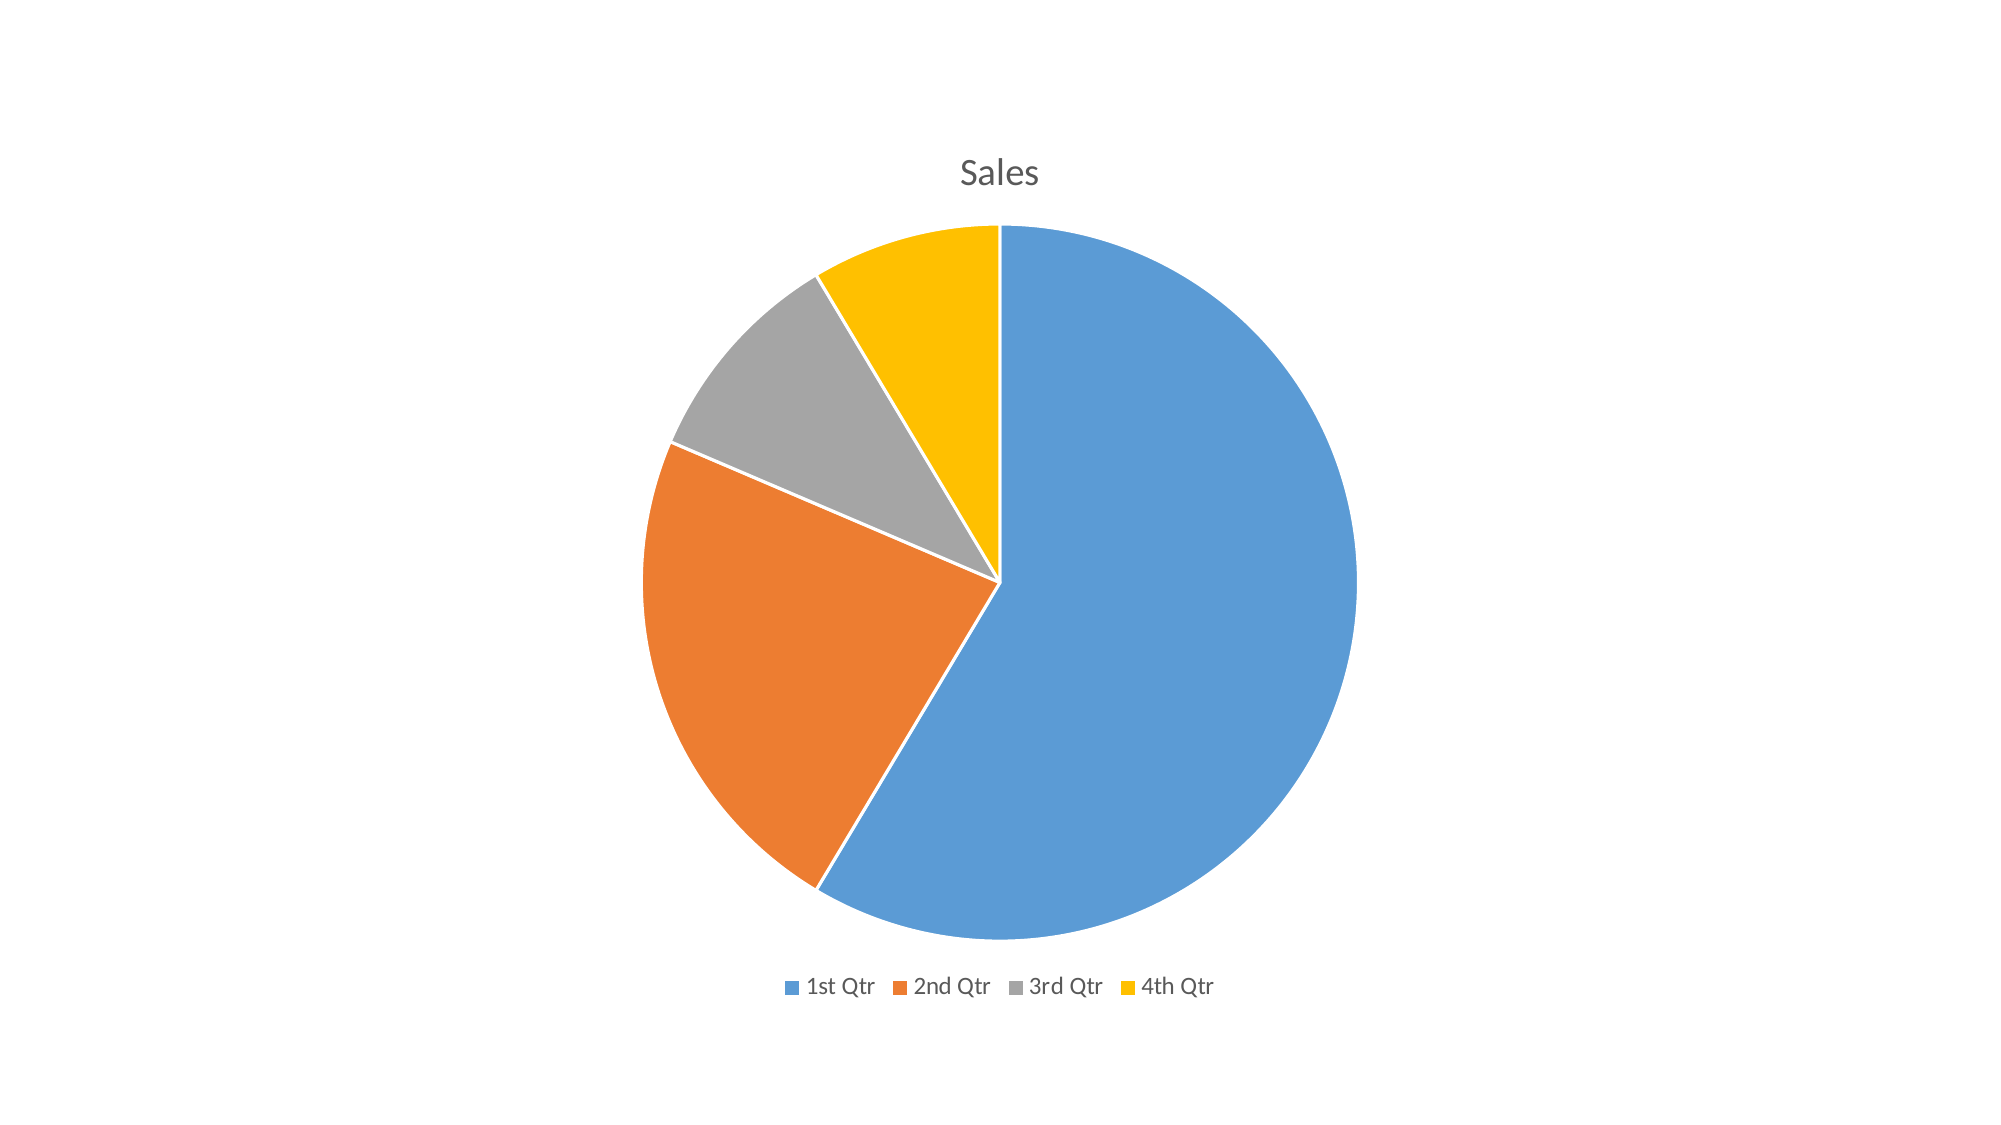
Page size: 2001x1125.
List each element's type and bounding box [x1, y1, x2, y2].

chart [333, 117, 1667, 1007]
